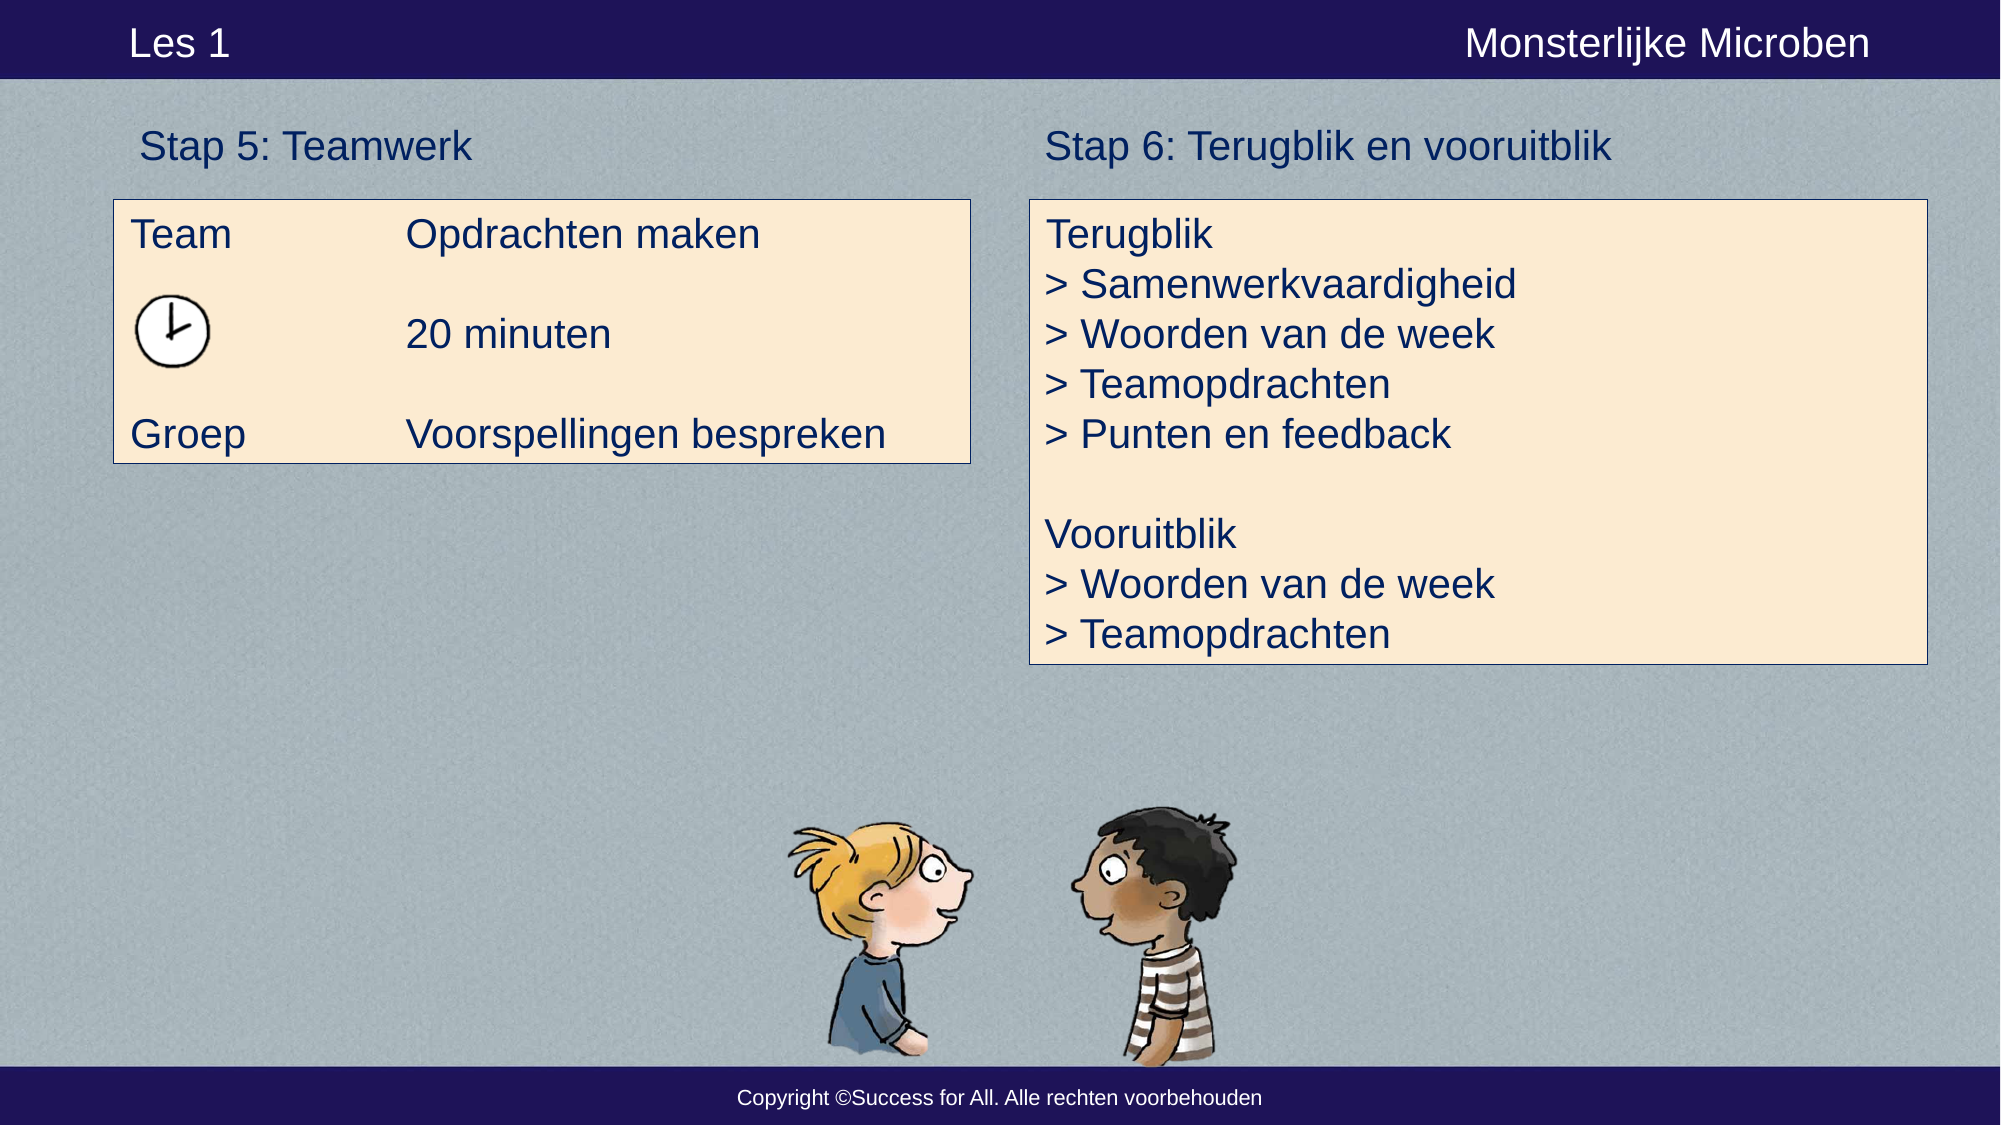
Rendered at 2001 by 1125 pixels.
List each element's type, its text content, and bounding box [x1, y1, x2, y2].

text_box Copyright ©Success for All. Alle rechten voorbehouden [0, 1076, 2000, 1125]
picture [0, 0, 2001, 1125]
text_box Stap 5: Teamwerk [124, 111, 917, 177]
text_box Les 1 [114, 8, 354, 73]
text_box Team Opdrachten maken 20 minuten Groep Voorspellingen bespreken [113, 199, 971, 464]
text_box Monsterlijke Microben [999, 8, 1886, 73]
text_box Stap 6: Terugblik en vooruitblik [1029, 111, 1822, 177]
text_box Terugblik > Samenwerkvaardigheid > Woorden van de week > Teamopdrachten > Punten en feedback Vooruitblik > Woorden van de week > Teamopdrachten [1029, 199, 1928, 665]
